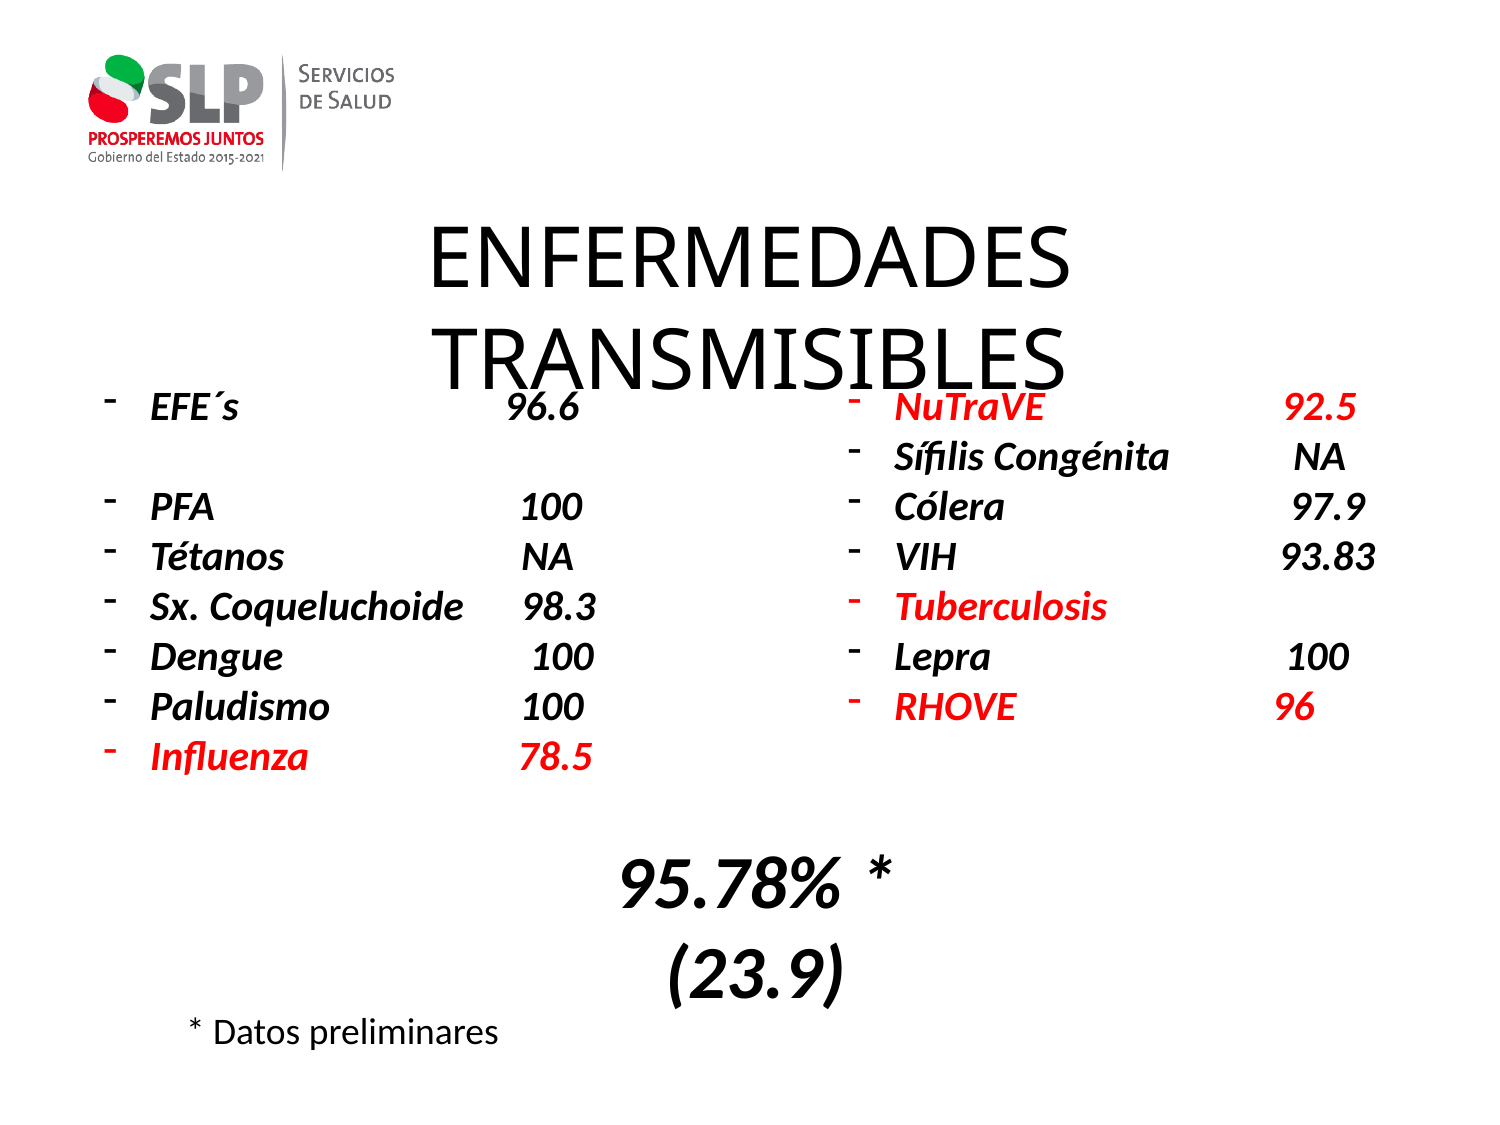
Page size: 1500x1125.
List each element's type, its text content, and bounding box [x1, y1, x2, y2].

picture [88, 54, 394, 172]
text_box * Datos preliminares [171, 999, 644, 1060]
text_box 95.78% * (23.9) [525, 826, 987, 1021]
text_box EFE´s 96.6 PFA 100 Tétanos NA Sx. Coqueluchoide 98.3 Dengue 100 Paludismo 100 Influenza 78.5 [88, 371, 691, 786]
text_box ENFERMEDADES TRANSMISIBLES [88, 196, 1412, 414]
text_box NuTraVE 92.5 Sífilis Congénita NA Cólera 97.9 VIH 93.83 Tuberculosis Lepra 100 RHOVE 96 [832, 371, 1436, 736]
